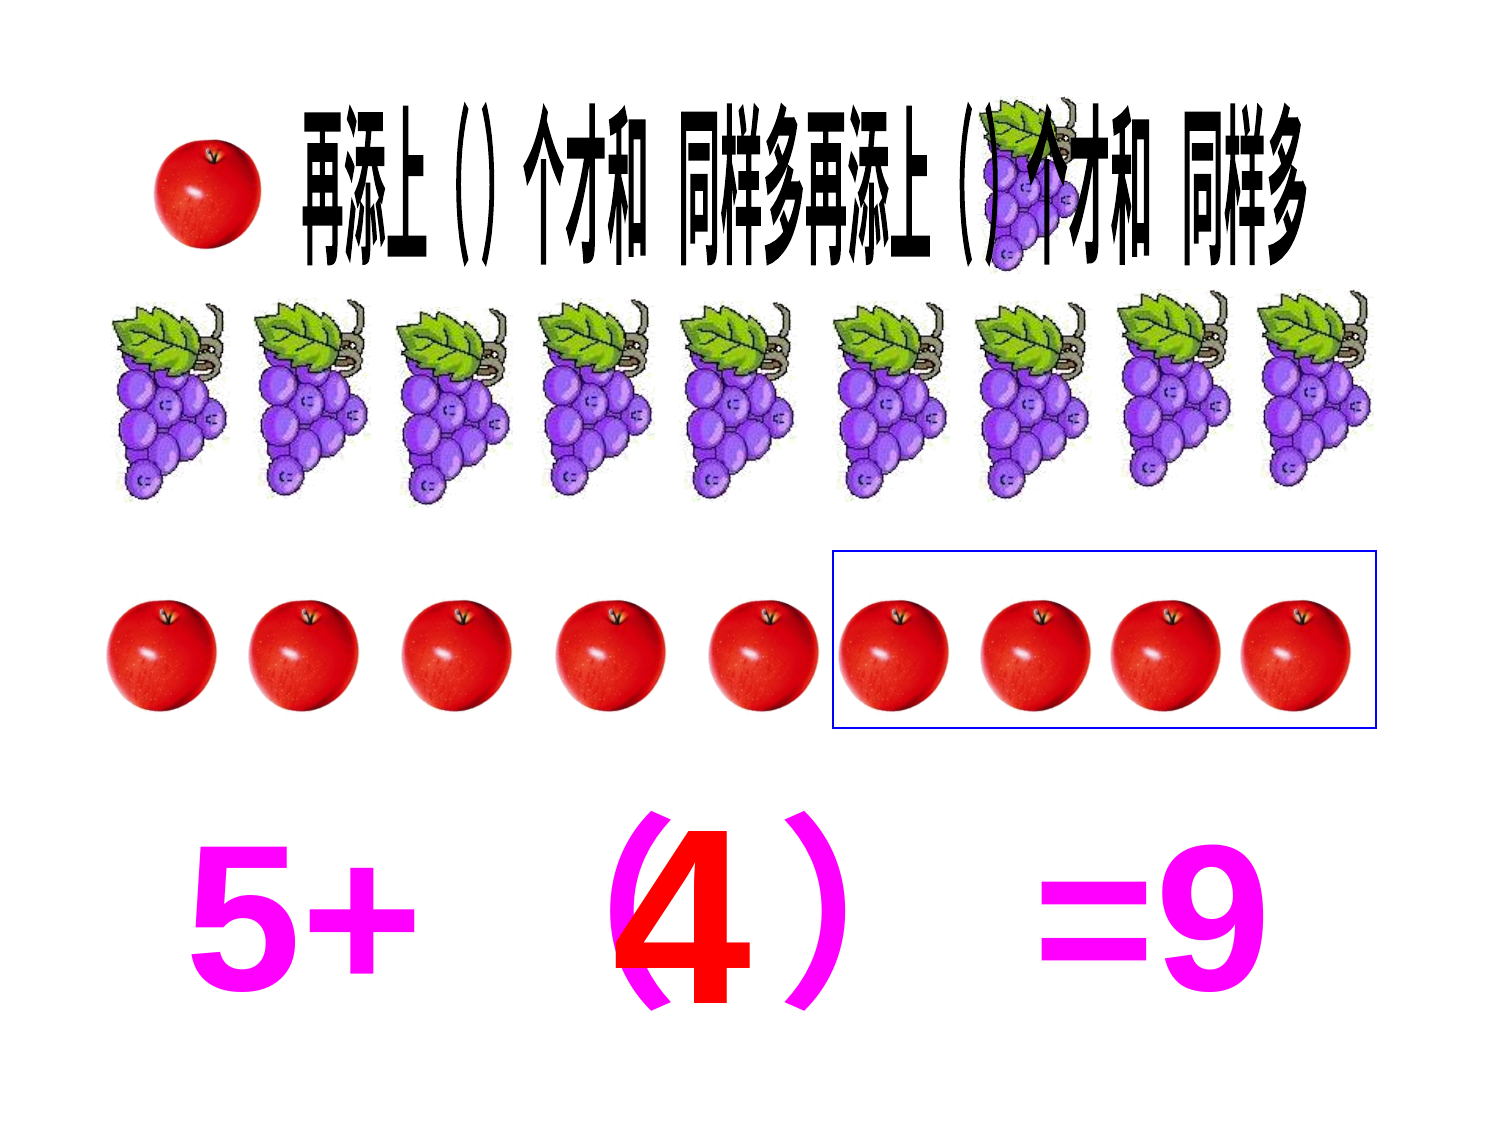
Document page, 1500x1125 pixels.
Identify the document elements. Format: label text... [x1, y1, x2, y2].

picture [1282, 728, 1298, 736]
picture [253, 298, 371, 499]
picture [832, 301, 950, 502]
picture [978, 96, 1082, 274]
picture [1022, 728, 1038, 736]
text_box 5+（ ）=9 [823, 774, 1412, 1040]
picture [537, 298, 655, 499]
picture [679, 301, 797, 502]
text_box 5+（ ）=9 [171, 774, 597, 1040]
picture [1152, 728, 1168, 736]
text_box 4 [597, 746, 823, 1061]
text_box 再添上（ ）个才和 同样多再添上（ ）个才和 同样多 [344, 104, 386, 265]
picture [1116, 289, 1234, 490]
text_box [832, 550, 1376, 728]
picture [880, 728, 896, 736]
picture [974, 597, 1093, 712]
picture [1256, 289, 1374, 490]
picture [395, 307, 513, 508]
picture [111, 302, 230, 503]
picture [127, 114, 285, 273]
picture [1104, 597, 1223, 712]
picture [1234, 597, 1353, 712]
picture [78, 573, 951, 736]
picture [974, 301, 1092, 502]
